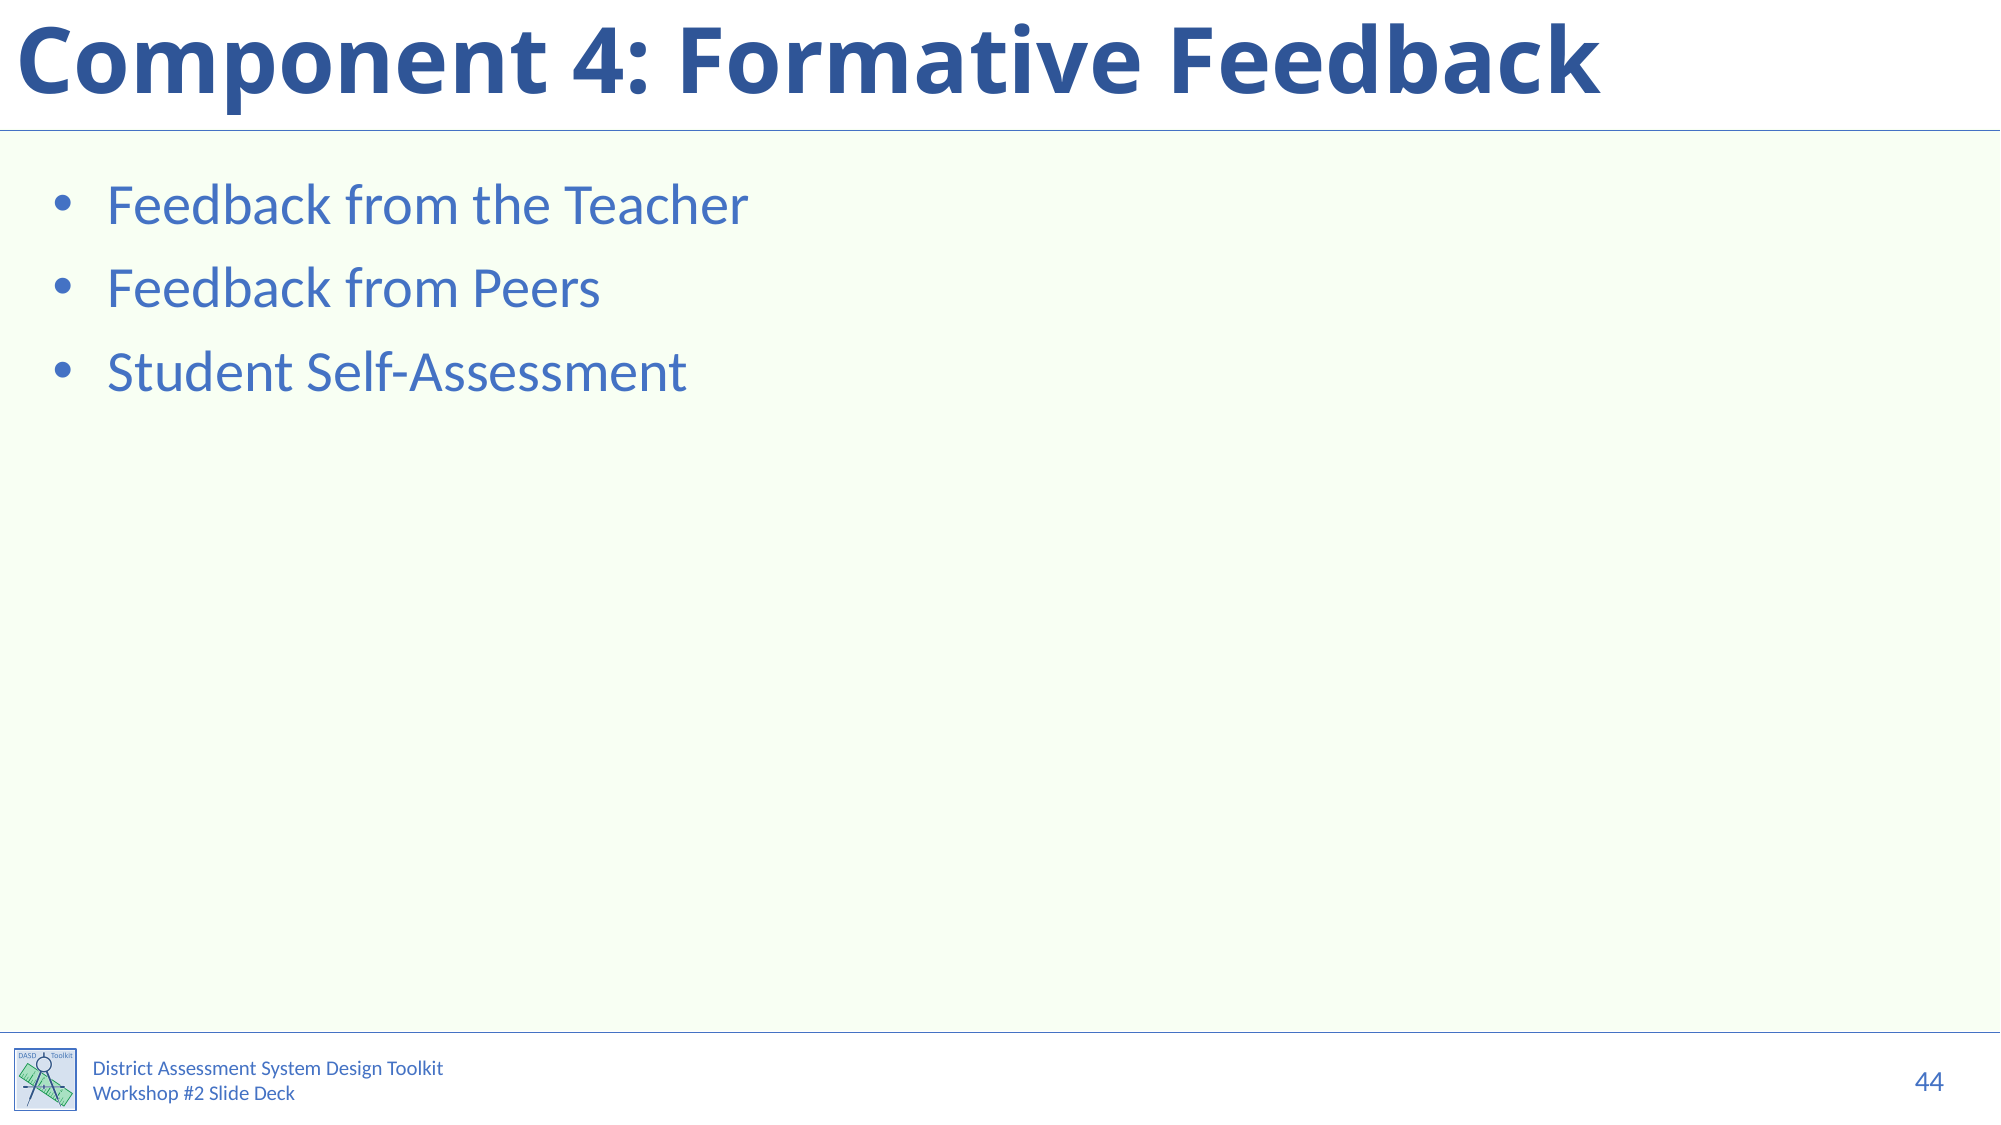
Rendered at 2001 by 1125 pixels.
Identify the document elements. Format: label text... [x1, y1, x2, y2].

list Feedback from the Teacher Feedback from Peers Student Self-Assessment [37, 166, 1962, 1002]
picture [15, 1050, 75, 1110]
title Component 4: Formative Feedback [0, 0, 2000, 129]
